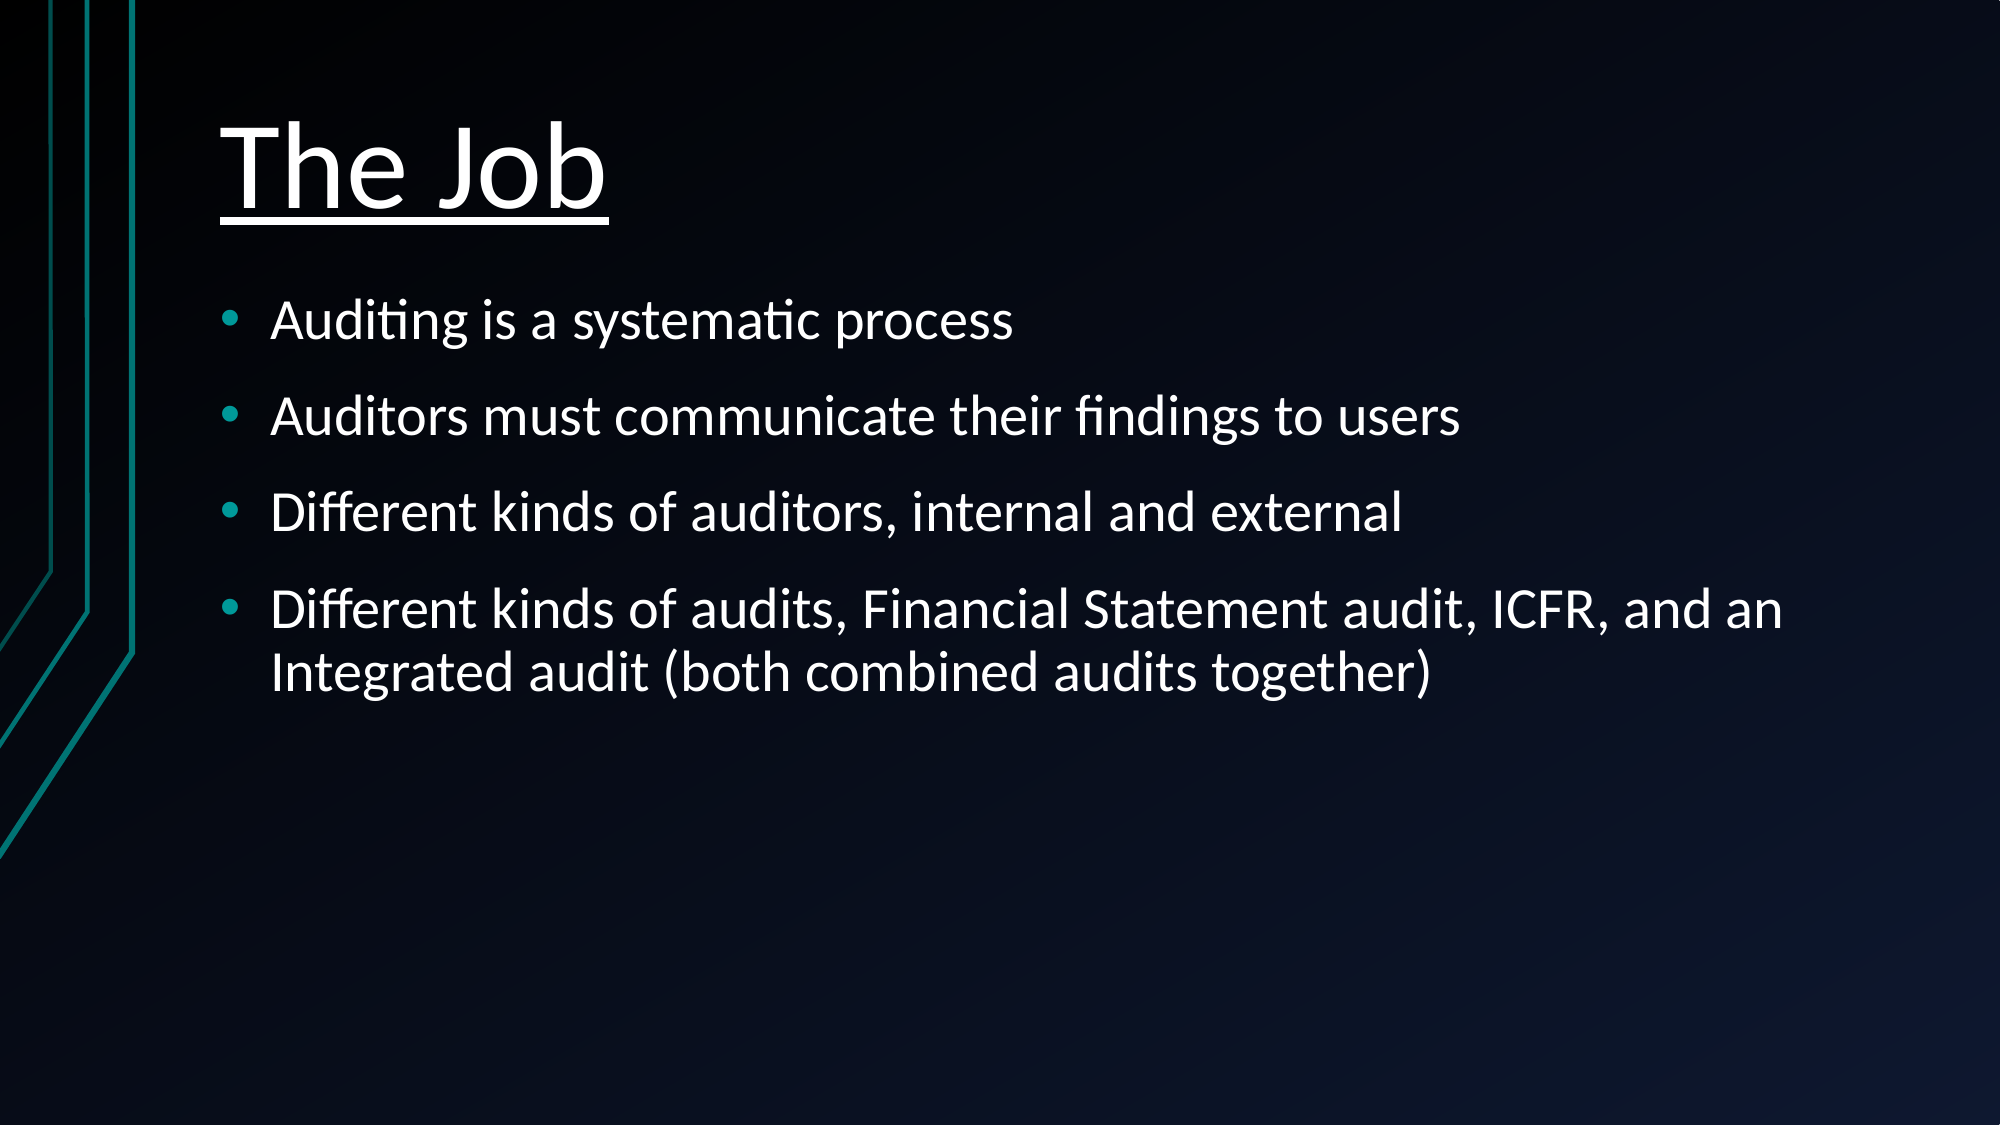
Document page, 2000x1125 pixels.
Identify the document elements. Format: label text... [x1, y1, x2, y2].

list Auditing is a systematic process Auditors must communicate their findings to users Different kinds of auditors, internal and external Different kinds of audits, Financial Statement audit, ICFR, and an Integrated audit (both combined audits together) [199, 279, 1900, 1012]
title The Job [199, 45, 1900, 246]
